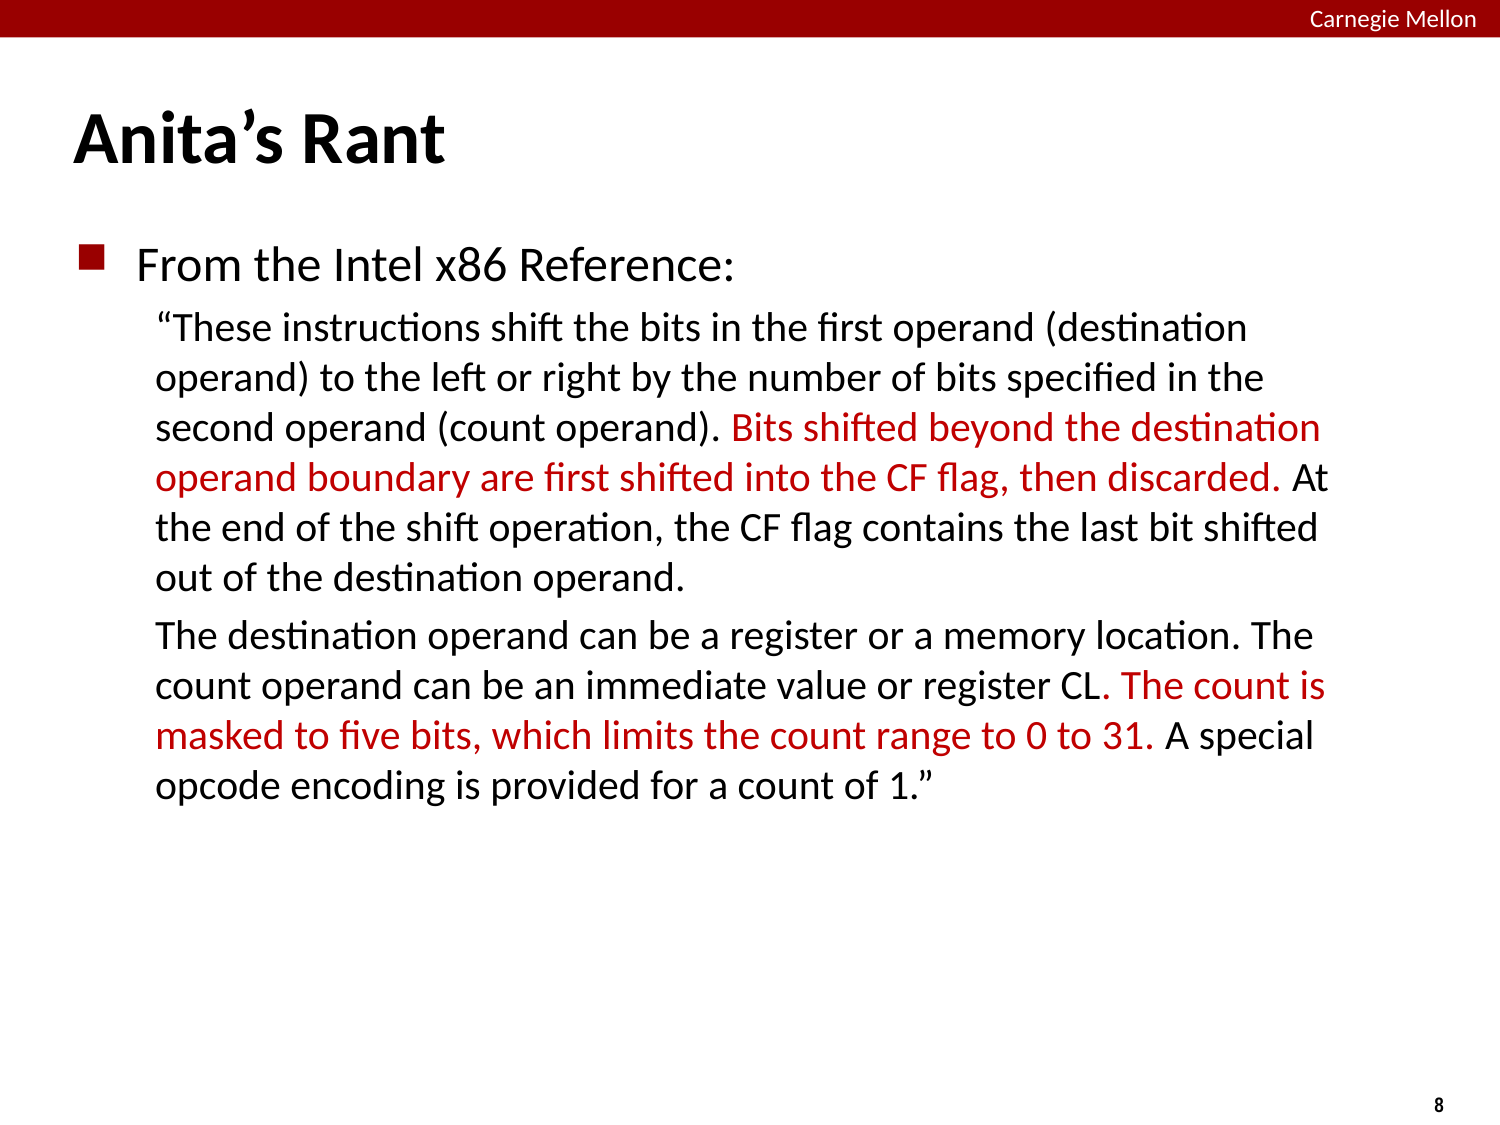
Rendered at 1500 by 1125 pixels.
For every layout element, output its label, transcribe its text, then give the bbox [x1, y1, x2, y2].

title Anita’s Rant [58, 71, 1305, 197]
list From the Intel x86 Reference: “These instructions shift the bits in the first operand (destination operand) to the left or right by the number of bits specified in the second operand (count operand). Bits shifted beyond the destination operand boundary are first shifted into the CF flag, then discarded. At the end of the shift operation, the CF flag contains the last bit shifted out of the destination operand. The destination operand can be a register or a memory location. The count operand can be an immediate value or register CL. The count is masked to five bits, which limits the count range to 0 to 31. A special opcode encoding is provided for a count of 1.” [64, 223, 1361, 1040]
